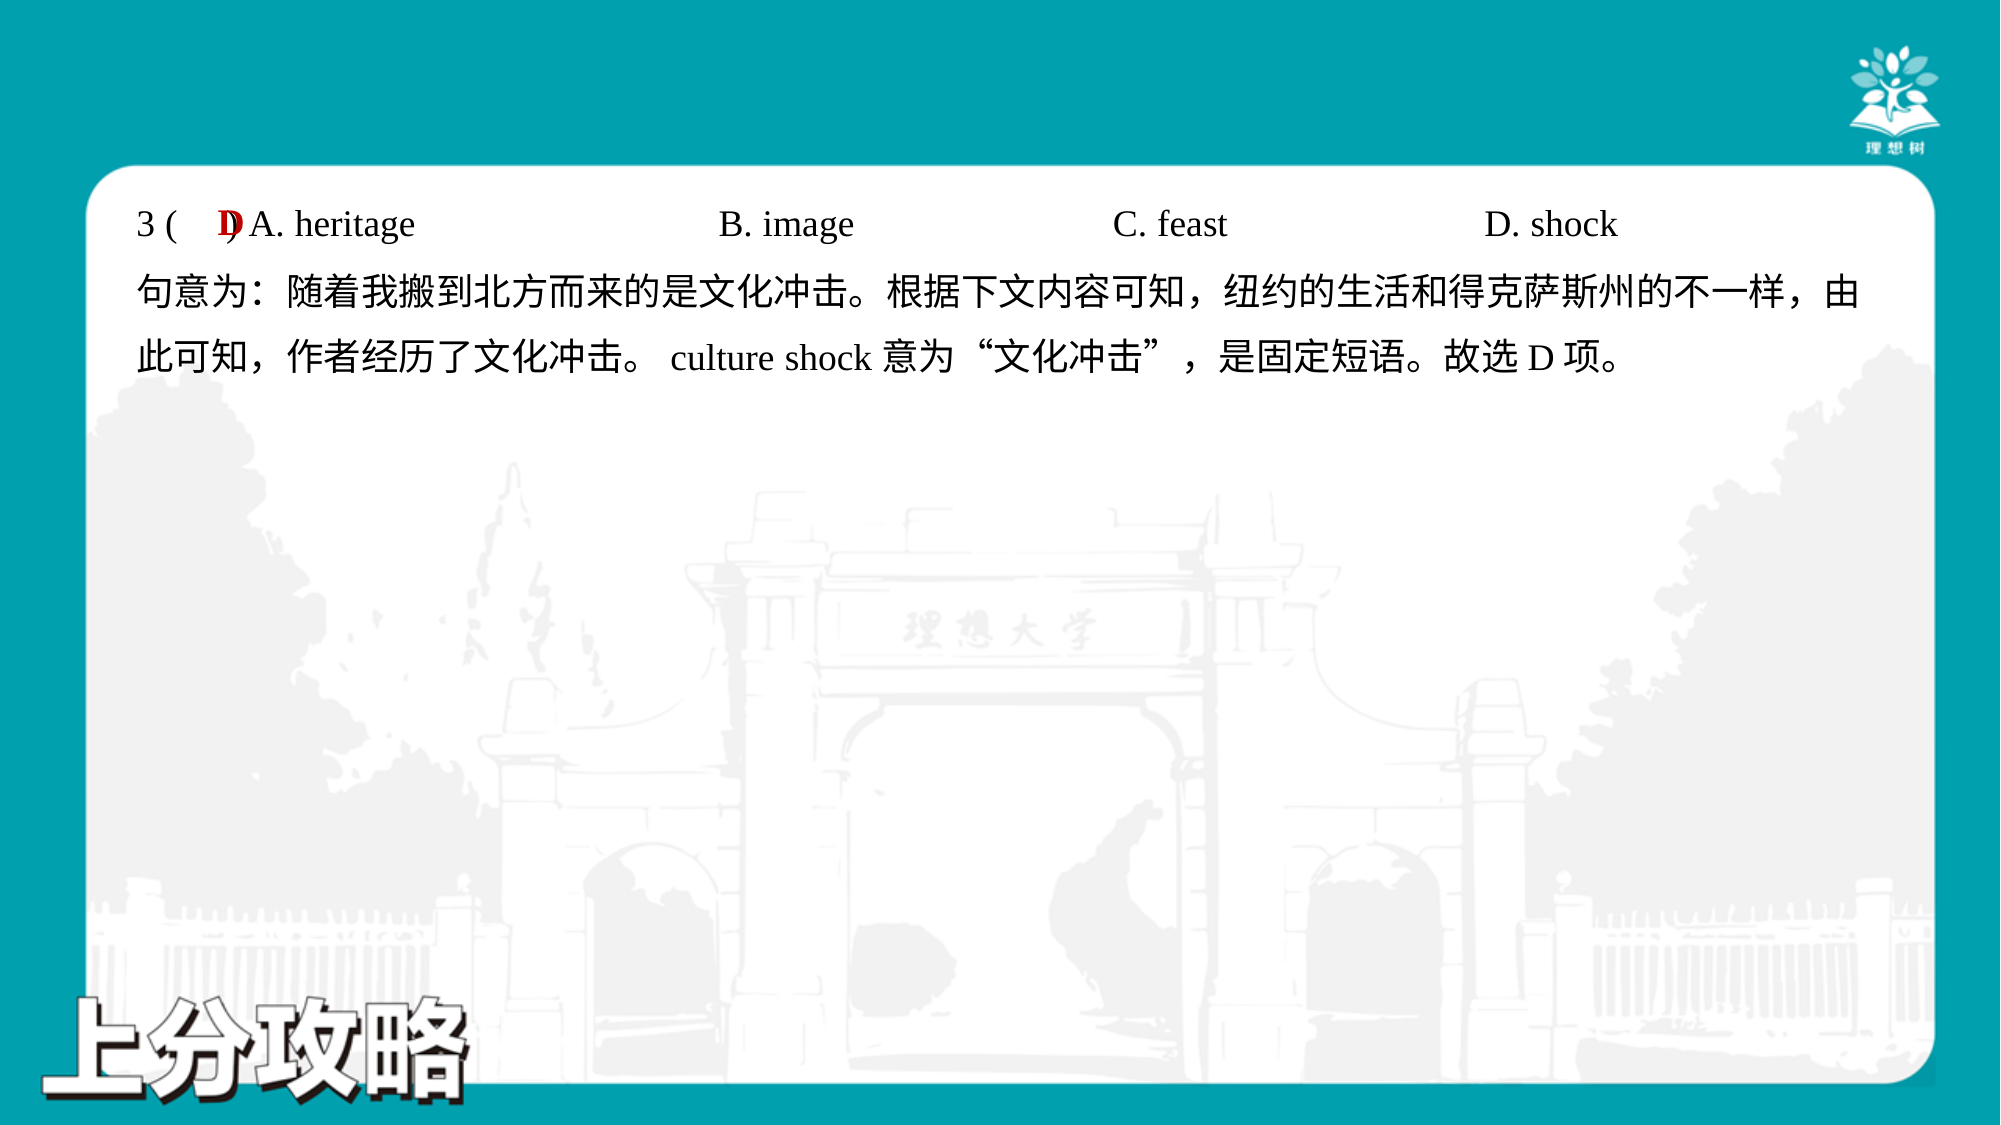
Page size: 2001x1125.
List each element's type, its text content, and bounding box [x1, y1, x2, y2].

picture [0, 0, 2000, 1125]
text_box 3 ( ) A. heritage B. image C. feast D. shock [136, 176, 1865, 237]
text_box 句意为：随着我搬到北方而来的是文化冲击。根据下文内容可知，纽约的生活和得克萨斯州的不一样，由 此可知，作者经历了文化冲击。culture shock意为“文化冲击”，是固定短语。故选D项。 [136, 244, 1865, 371]
text_box D [204, 176, 259, 236]
